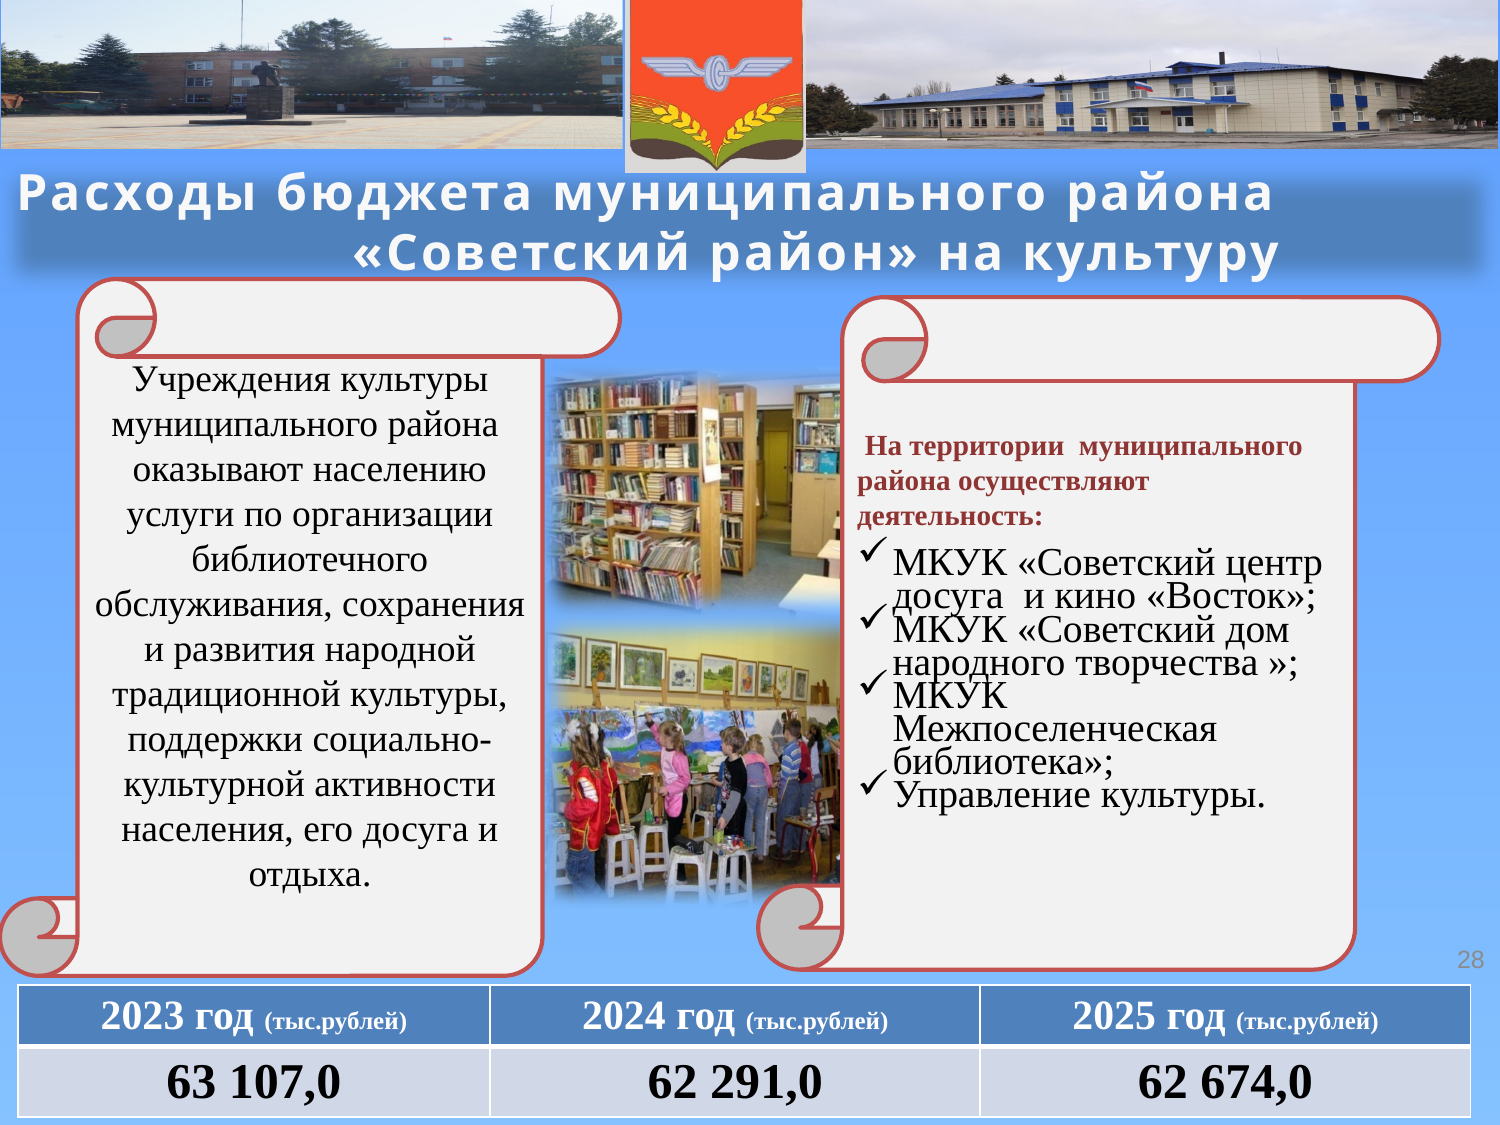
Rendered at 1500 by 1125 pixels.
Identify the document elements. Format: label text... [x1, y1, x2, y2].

table_header 2024 год (тыс.рублей) [491, 986, 979, 1044]
text_box На территории муниципального района осуществляют деятельность: МКУК «Советский центр досуга и кино «Восток»; МКУК «Советский дом народного творчества »; МКУК Межпоселенческая библиотека»; Управление культуры. [756, 295, 1442, 972]
table_cell 62 674,0 [981, 1049, 1470, 1116]
table_header 2023 год (тыс.рублей) [19, 986, 489, 1044]
text_box Расходы бюджета муниципального района «Советский район» на культуру [0, 158, 1494, 288]
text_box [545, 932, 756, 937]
table_cell 62 291,0 [491, 1049, 979, 1116]
table_header 2025 год (тыс.рублей) [981, 986, 1470, 1044]
picture [537, 361, 892, 910]
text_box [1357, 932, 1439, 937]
slide_number 25 [1358, 633, 1500, 639]
picture [625, 0, 1498, 173]
table_cell 63 107,0 [19, 1049, 489, 1116]
text_box Учреждения культуры муниципального района оказывают населению услуги по организации библиотечного обслуживания, сохранения и развития народной традиционной культуры, поддержки социально-культурной активности населения, его досуга и отдыха. [0, 288, 623, 978]
picture [0, 0, 623, 150]
slide_number 25 [0, 633, 75, 639]
slide_number 28 [1439, 928, 1500, 989]
